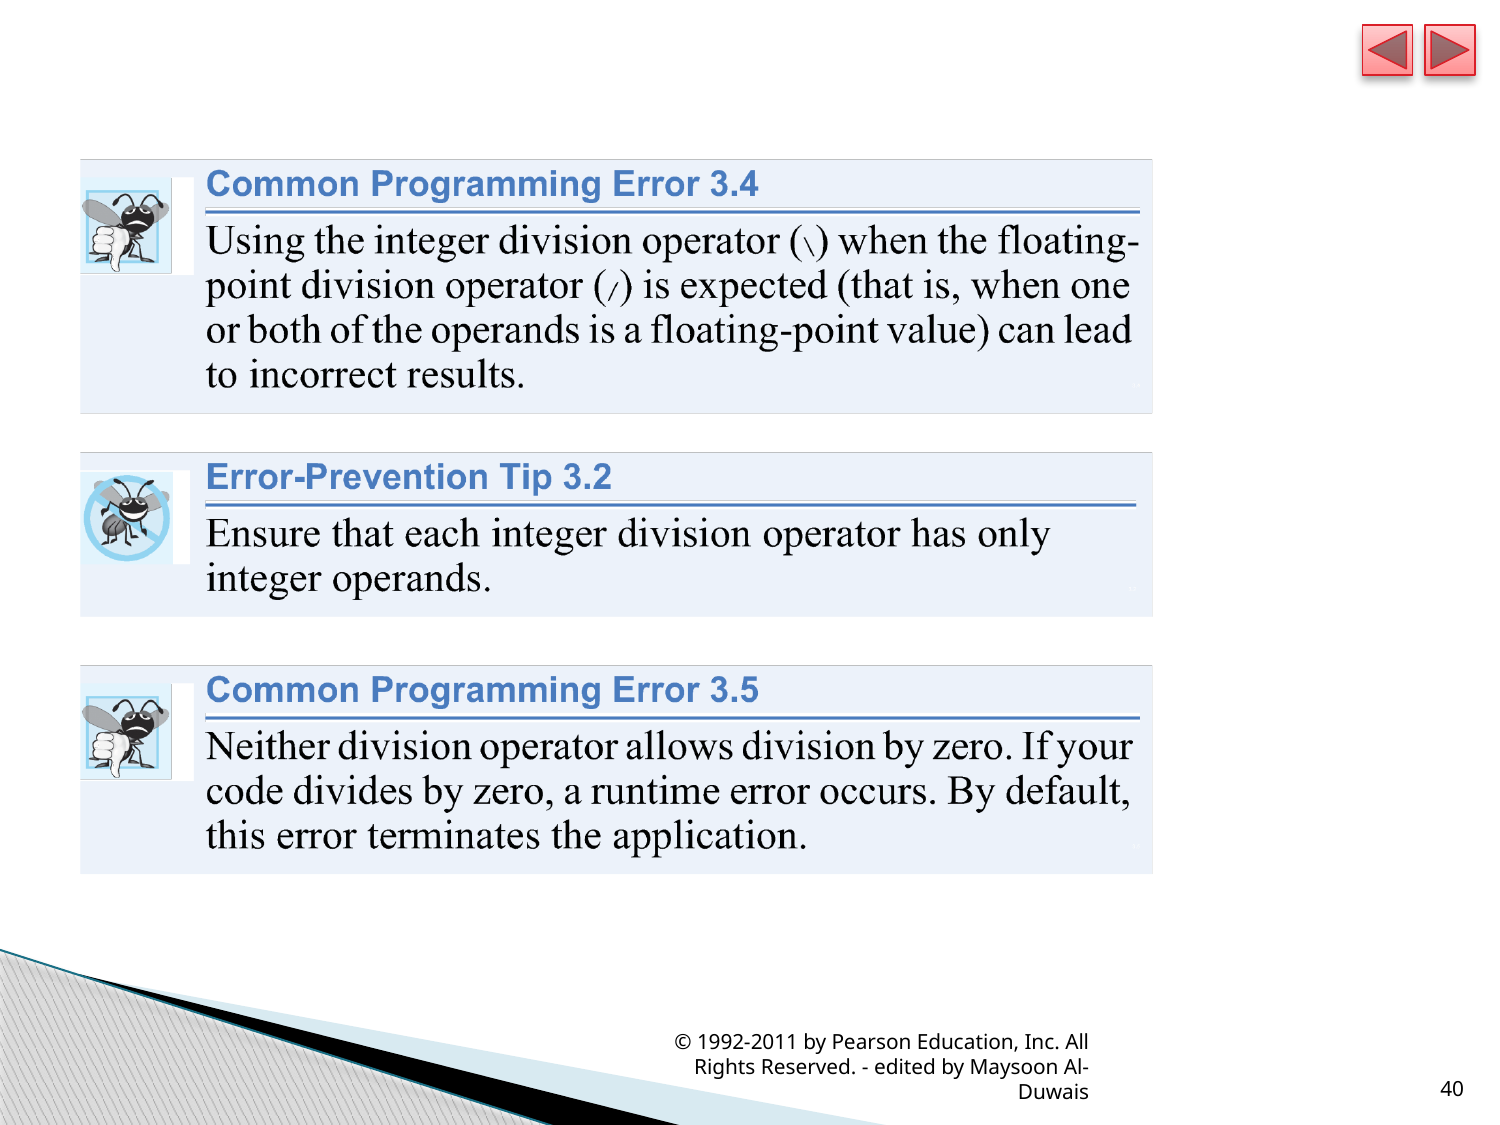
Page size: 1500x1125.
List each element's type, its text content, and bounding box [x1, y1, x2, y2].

slide_number 40 [1418, 1051, 1479, 1112]
footer © 1992-2011 by Pearson Education, Inc. All Rights Reserved. - edited by Maysoon Al-Duwais [650, 1051, 1105, 1112]
picture [0, 106, 1500, 1018]
